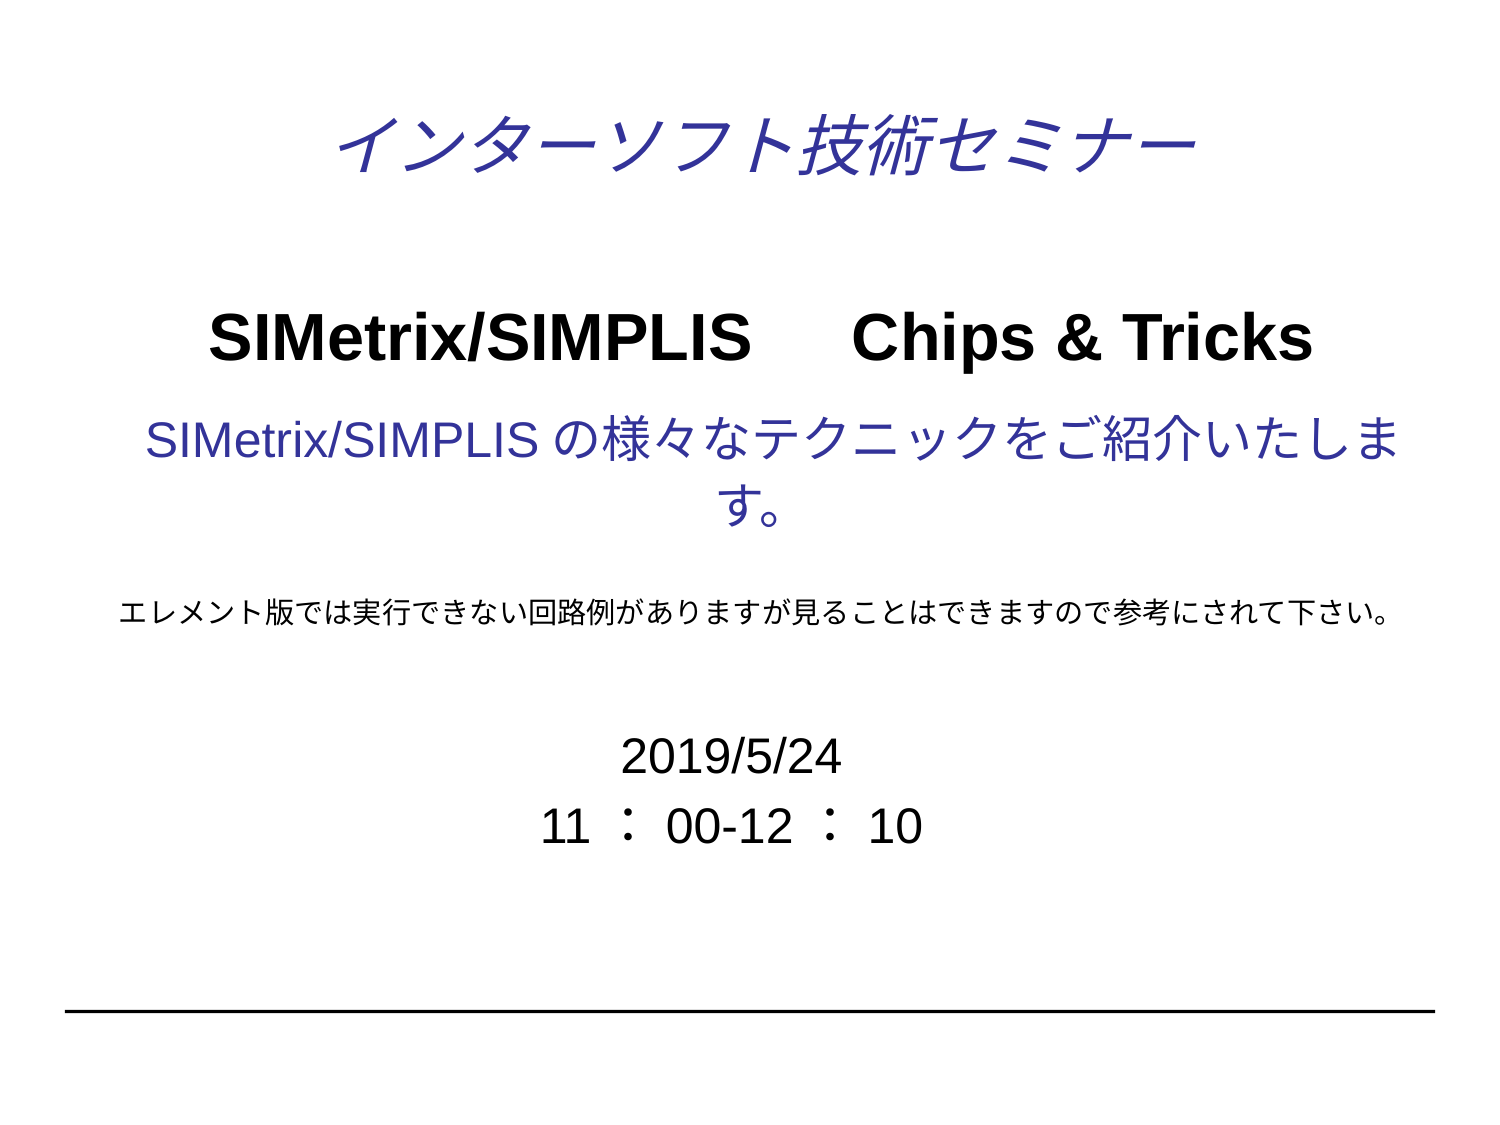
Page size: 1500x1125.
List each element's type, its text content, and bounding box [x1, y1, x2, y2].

title インターソフト技術セミナー SIMetrix/SIMPLIS Chips & Tricks SIMetrix/SIMPLISの様々なテクニックをご紹介いたします。 エレメント版では実行できない回路例がありますが見ることはできますので参考にされて下さい。 [88, 208, 1436, 646]
subtitle 2019/5/24 11：00-12：10 [206, 716, 1257, 894]
text_box [64, 1009, 1436, 1014]
